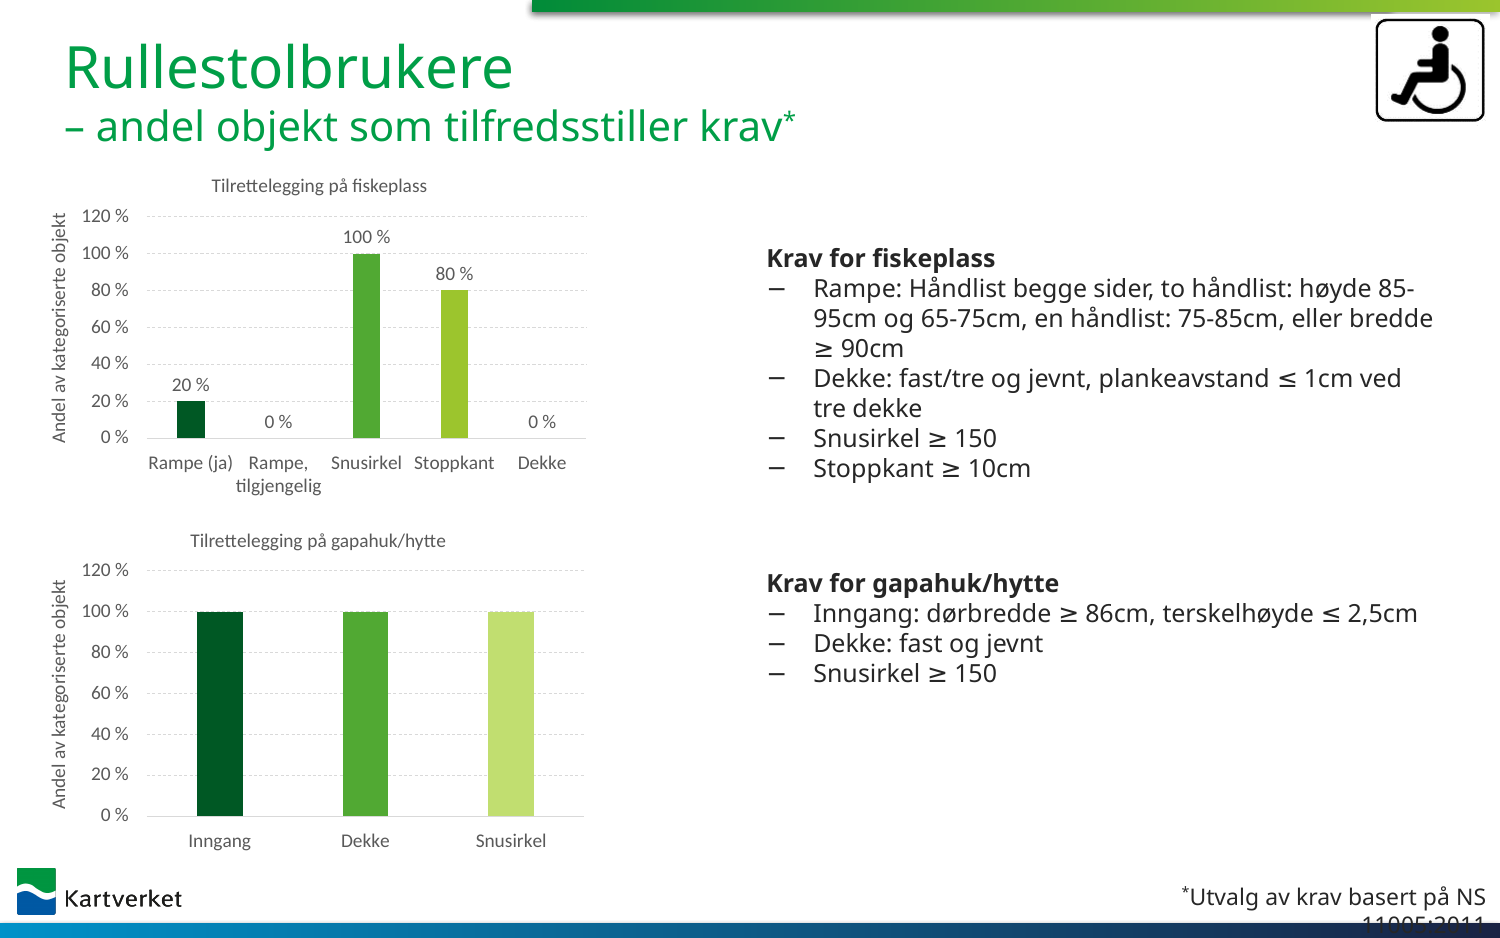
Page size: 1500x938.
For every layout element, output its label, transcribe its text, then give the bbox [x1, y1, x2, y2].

text_box *Utvalg av krav basert på NS 11005:2011 [1068, 873, 1500, 938]
picture [41, 520, 596, 859]
text_box Rullestolbrukere – andel objekt som tilfredsstiller krav* [49, 29, 1431, 158]
picture [1371, 13, 1491, 127]
text_box Krav for fiskeplass Rampe: Håndlist begge sider, to håndlist: høyde 85-95cm og 65-75cm, en håndlist: 75-85cm, eller bredde ≥ 90cm Dekke: fast/tre og jevnt, plankeavstand ≤ 1cm ved tre dekke Snusirkel ≥ 150 Stoppkant ≥ 10cm [751, 235, 1452, 490]
text_box Krav for gapahuk/hytte Inngang: dørbredde ≥ 86cm, terskelhøyde ≤ 2,5cm Dekke: fast og jevnt Snusirkel ≥ 150 [751, 560, 1452, 695]
picture [41, 166, 598, 505]
